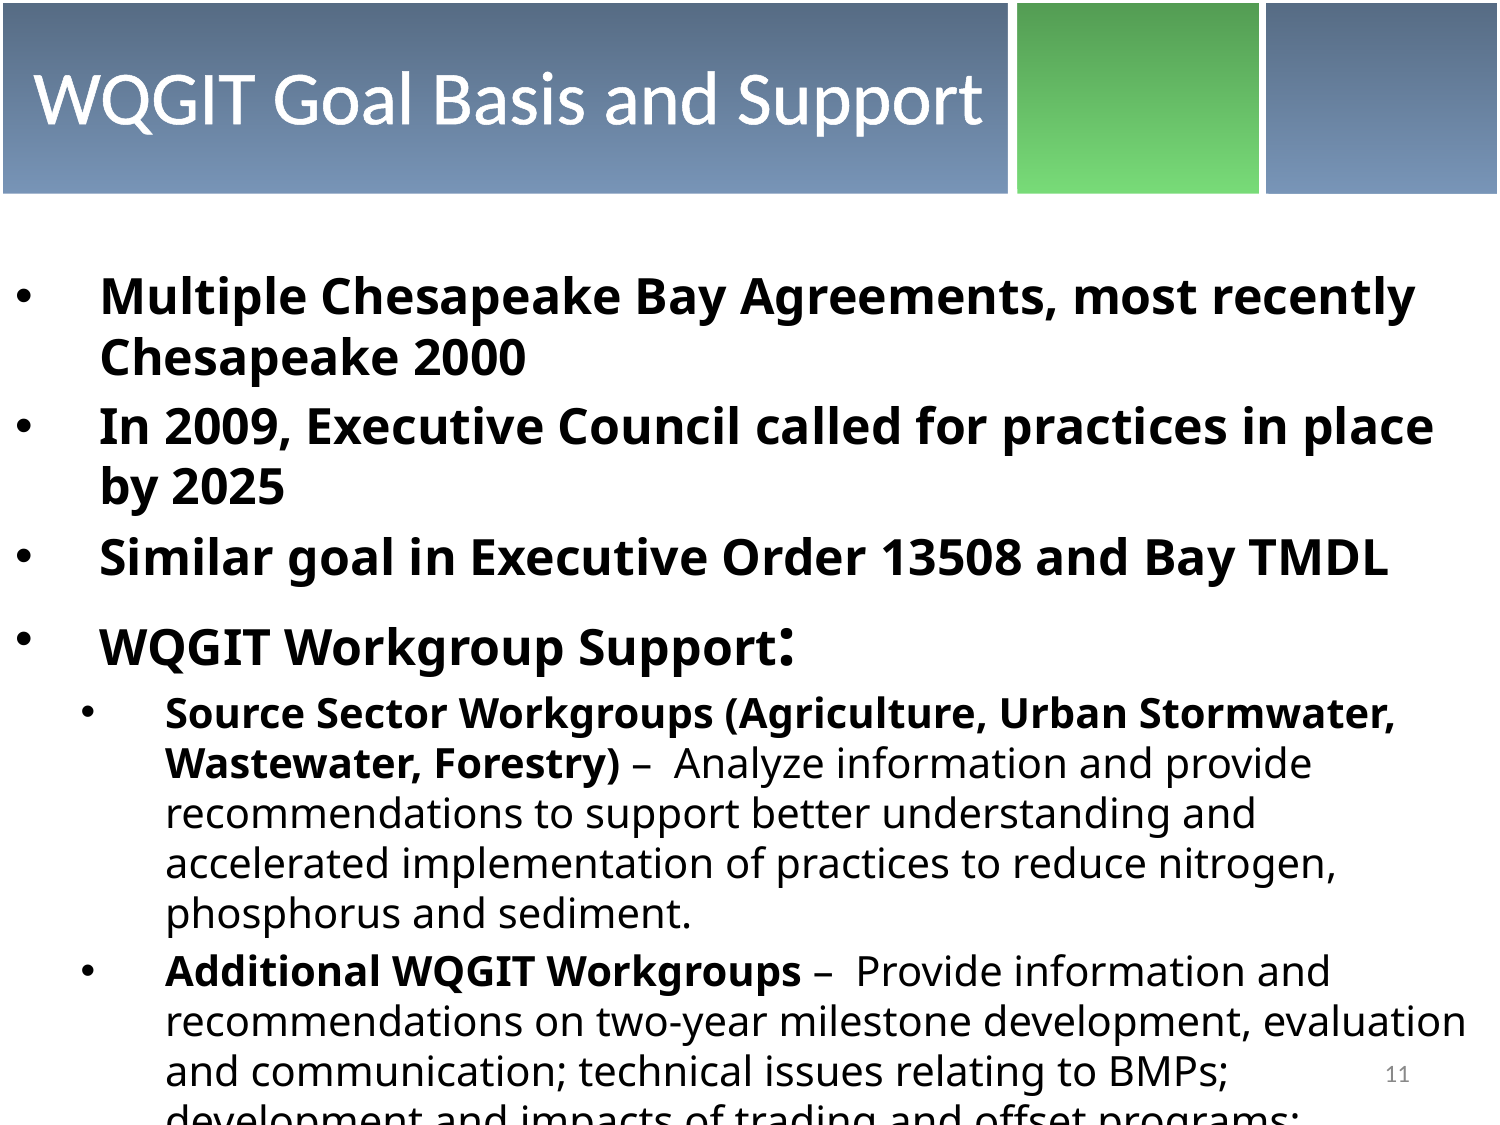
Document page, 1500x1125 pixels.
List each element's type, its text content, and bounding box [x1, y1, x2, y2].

slide_number 11 [1074, 1042, 1425, 1103]
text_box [0, 0, 1500, 201]
list Multiple Chesapeake Bay Agreements, most recently Chesapeake 2000 In 2009, Executive Council called for practices in place by 2025 Similar goal in Executive Order 13508 and Bay TMDL WQGIT Workgroup Support: Source Sector Workgroups (Agriculture, Urban Stormwater, Wastewater, Forestry) – Analyze information and provide recommendations to support better understanding and accelerated implementation of practices to reduce nitrogen, phosphorus and sediment. Additional WQGIT Workgroups – Provide information and recommendations on two-year milestone development, evaluation and communication; technical issues relating to BMPs; development and impacts of trading and offset programs; estimates and future projections of land use and land cover. [0, 208, 1500, 1125]
